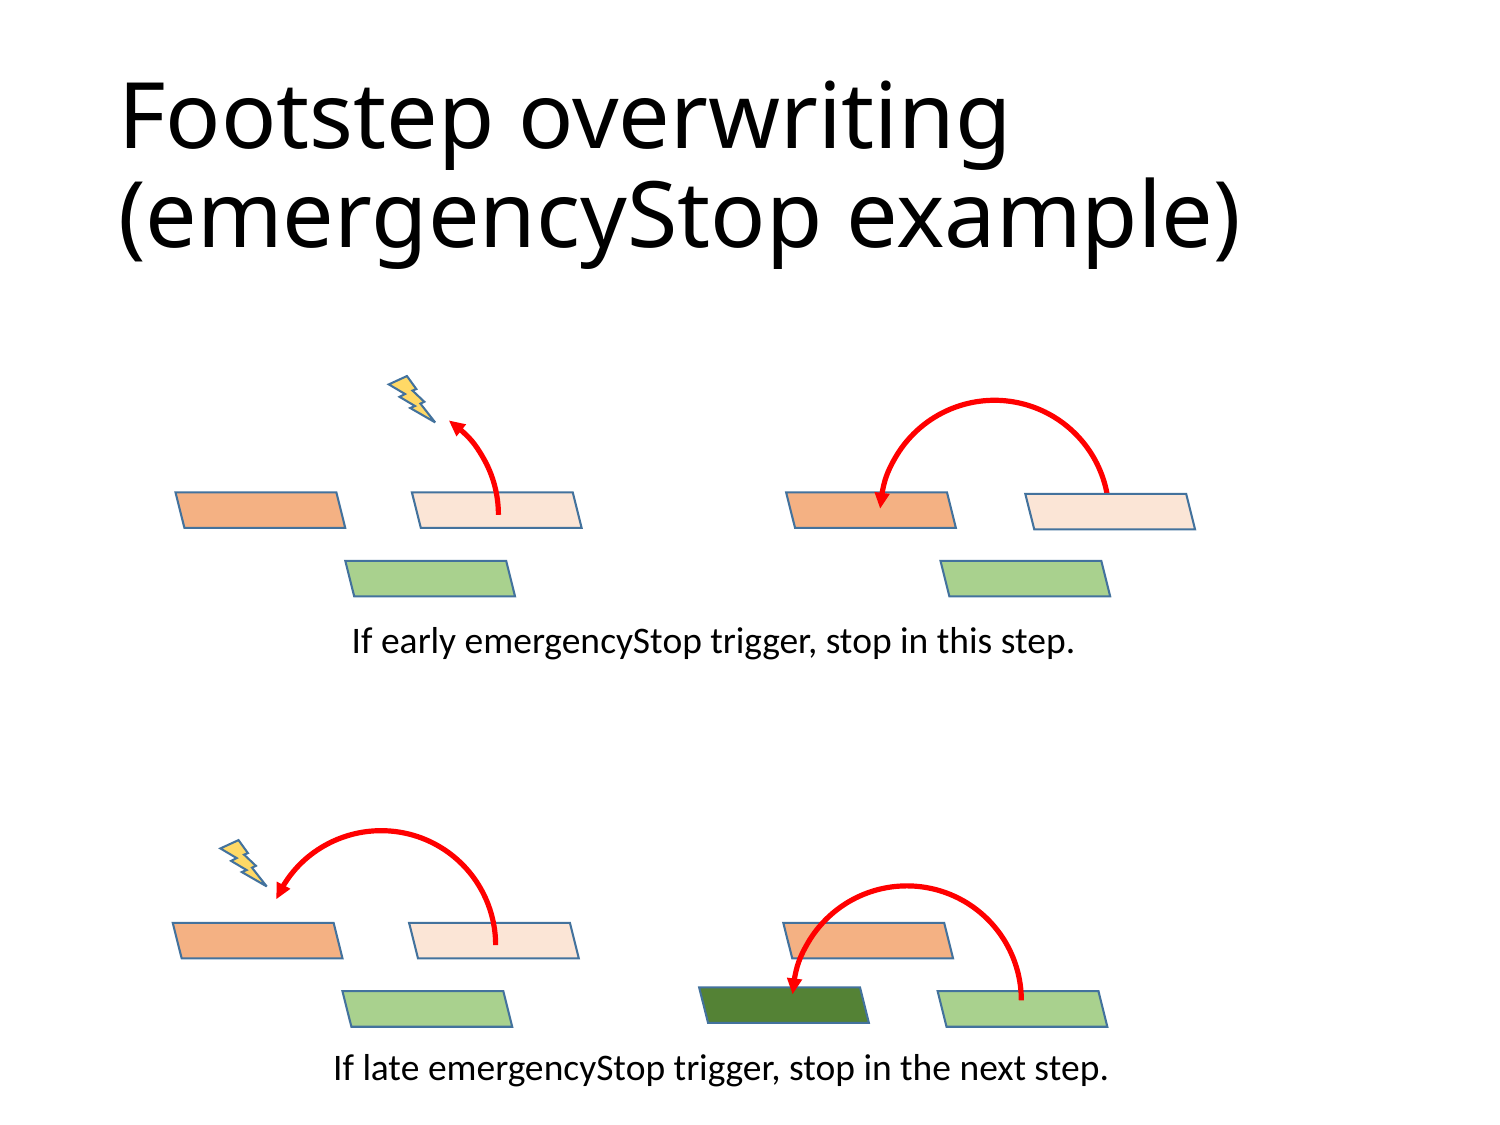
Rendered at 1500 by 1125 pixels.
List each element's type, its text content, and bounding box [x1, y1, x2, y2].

text_box [276, 830, 497, 946]
text_box [383, 420, 499, 515]
text_box [218, 838, 268, 888]
text_box [171, 921, 344, 960]
text_box [1023, 492, 1197, 531]
text_box [697, 986, 871, 1024]
text_box [875, 399, 1108, 515]
text_box [343, 559, 517, 598]
text_box [939, 990, 1109, 1028]
text_box If late emergencyStop trigger, stop in the next step. [318, 1035, 1134, 1096]
text_box [174, 491, 347, 529]
text_box [416, 491, 583, 529]
text_box [413, 921, 581, 960]
text_box [341, 990, 514, 1028]
text_box If early emergencyStop trigger, stop in this step. [336, 608, 1100, 669]
text_box [781, 921, 822, 960]
title Footstep overwriting (emergencyStop example) [103, 59, 1397, 278]
text_box [787, 885, 1022, 1001]
text_box [784, 491, 958, 529]
text_box [386, 374, 436, 424]
text_box [939, 559, 1112, 598]
